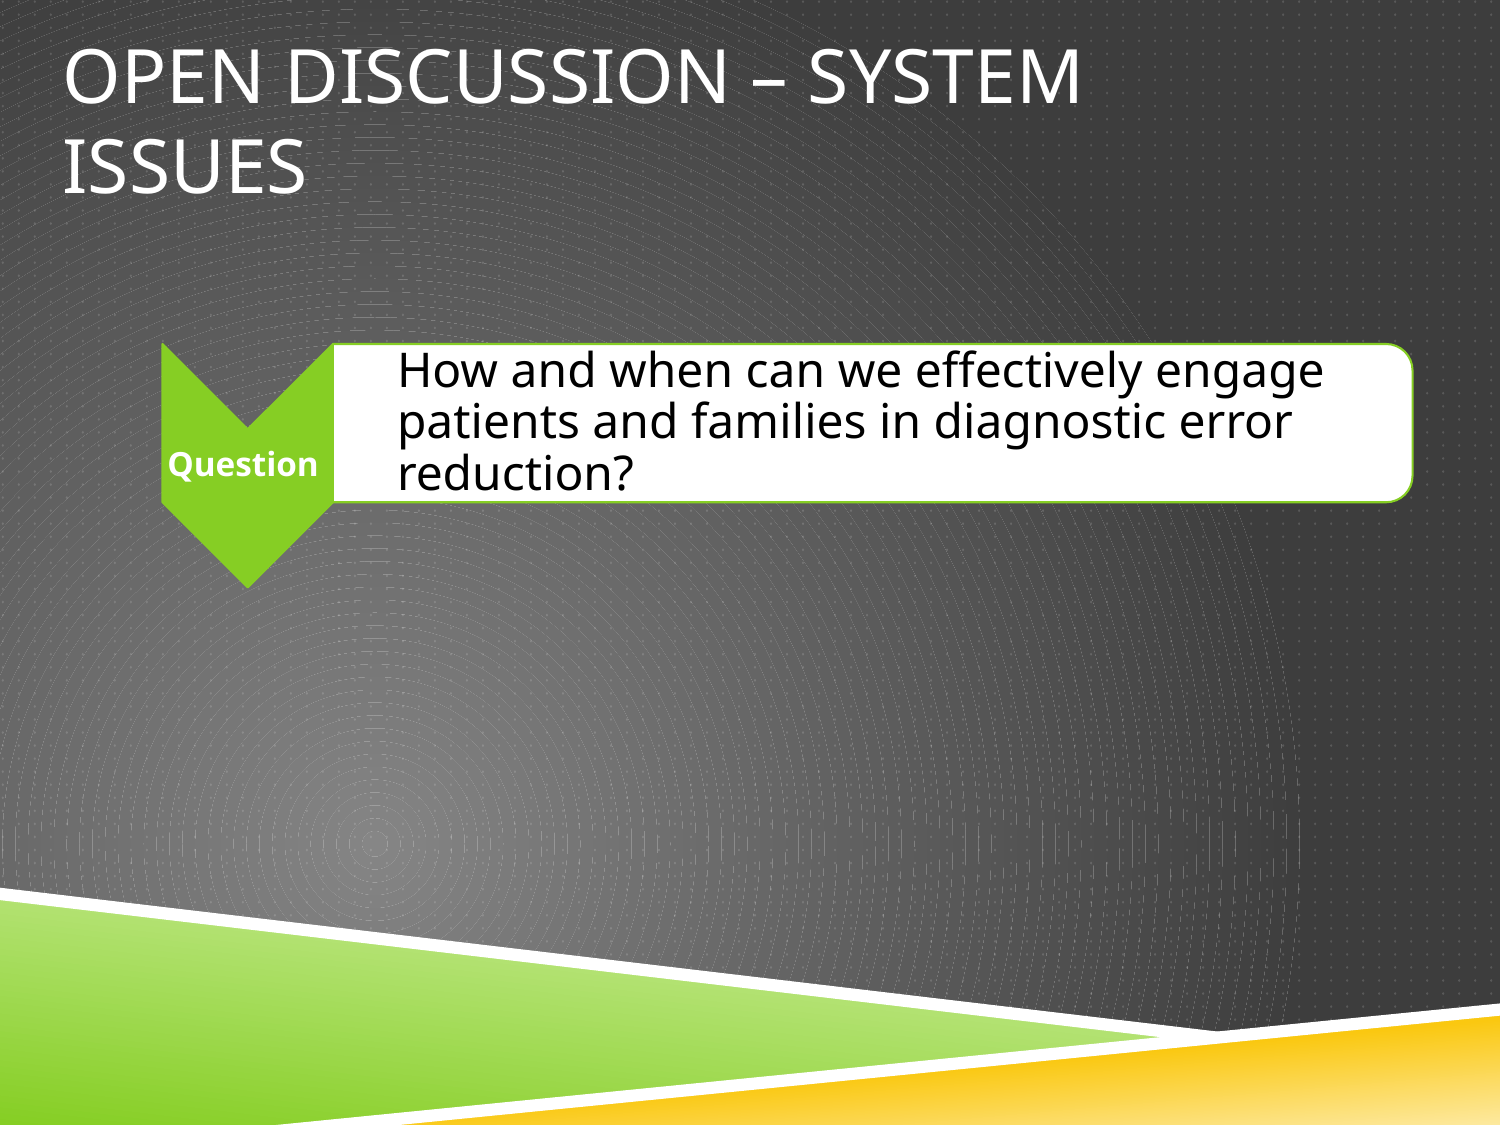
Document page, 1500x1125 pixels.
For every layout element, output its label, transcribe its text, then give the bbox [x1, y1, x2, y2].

text_box Question [161, 343, 333, 589]
text_box How and when can we effectively engage patients and families in diagnostic error reduction? [331, 342, 1414, 504]
title OPEN DISCUSSION – SYSTEM ISSUES [62, 24, 1338, 213]
